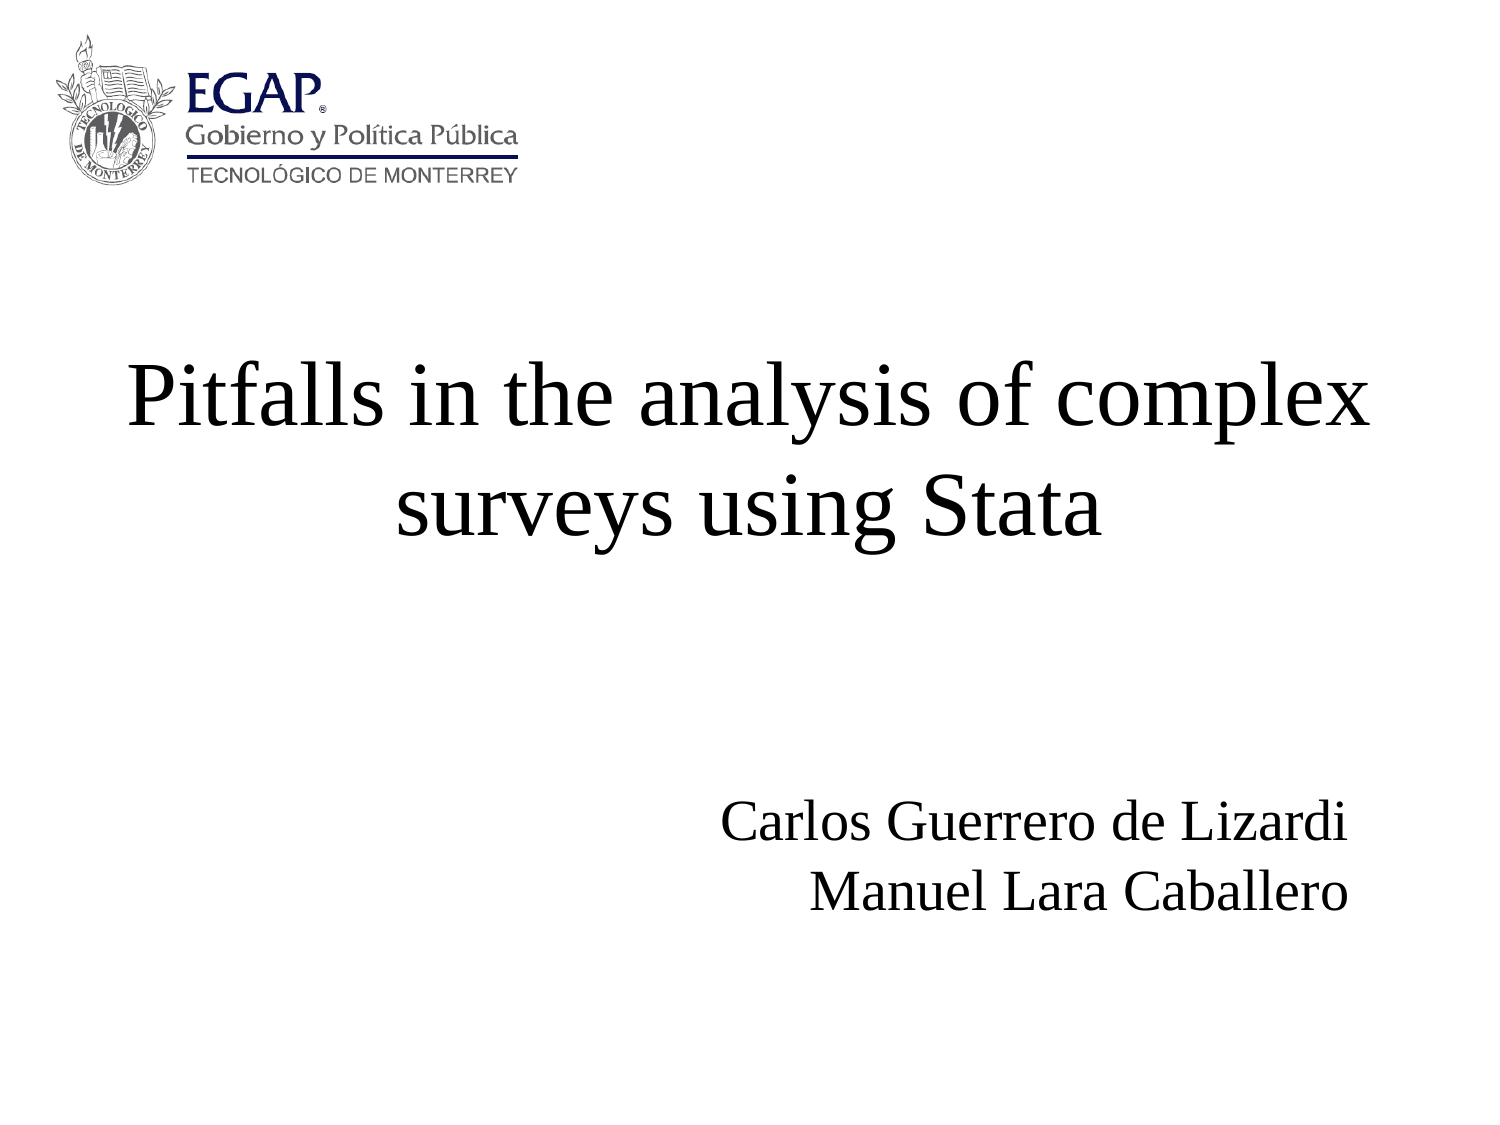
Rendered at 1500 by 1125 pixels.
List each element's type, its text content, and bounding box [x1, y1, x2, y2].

text_box Pitfalls in the analysis of complex surveys using Stata [0, 326, 1500, 561]
text_box Carlos Guerrero de Lizardi Manuel Lara Caballero [0, 775, 1365, 930]
picture [41, 30, 535, 202]
